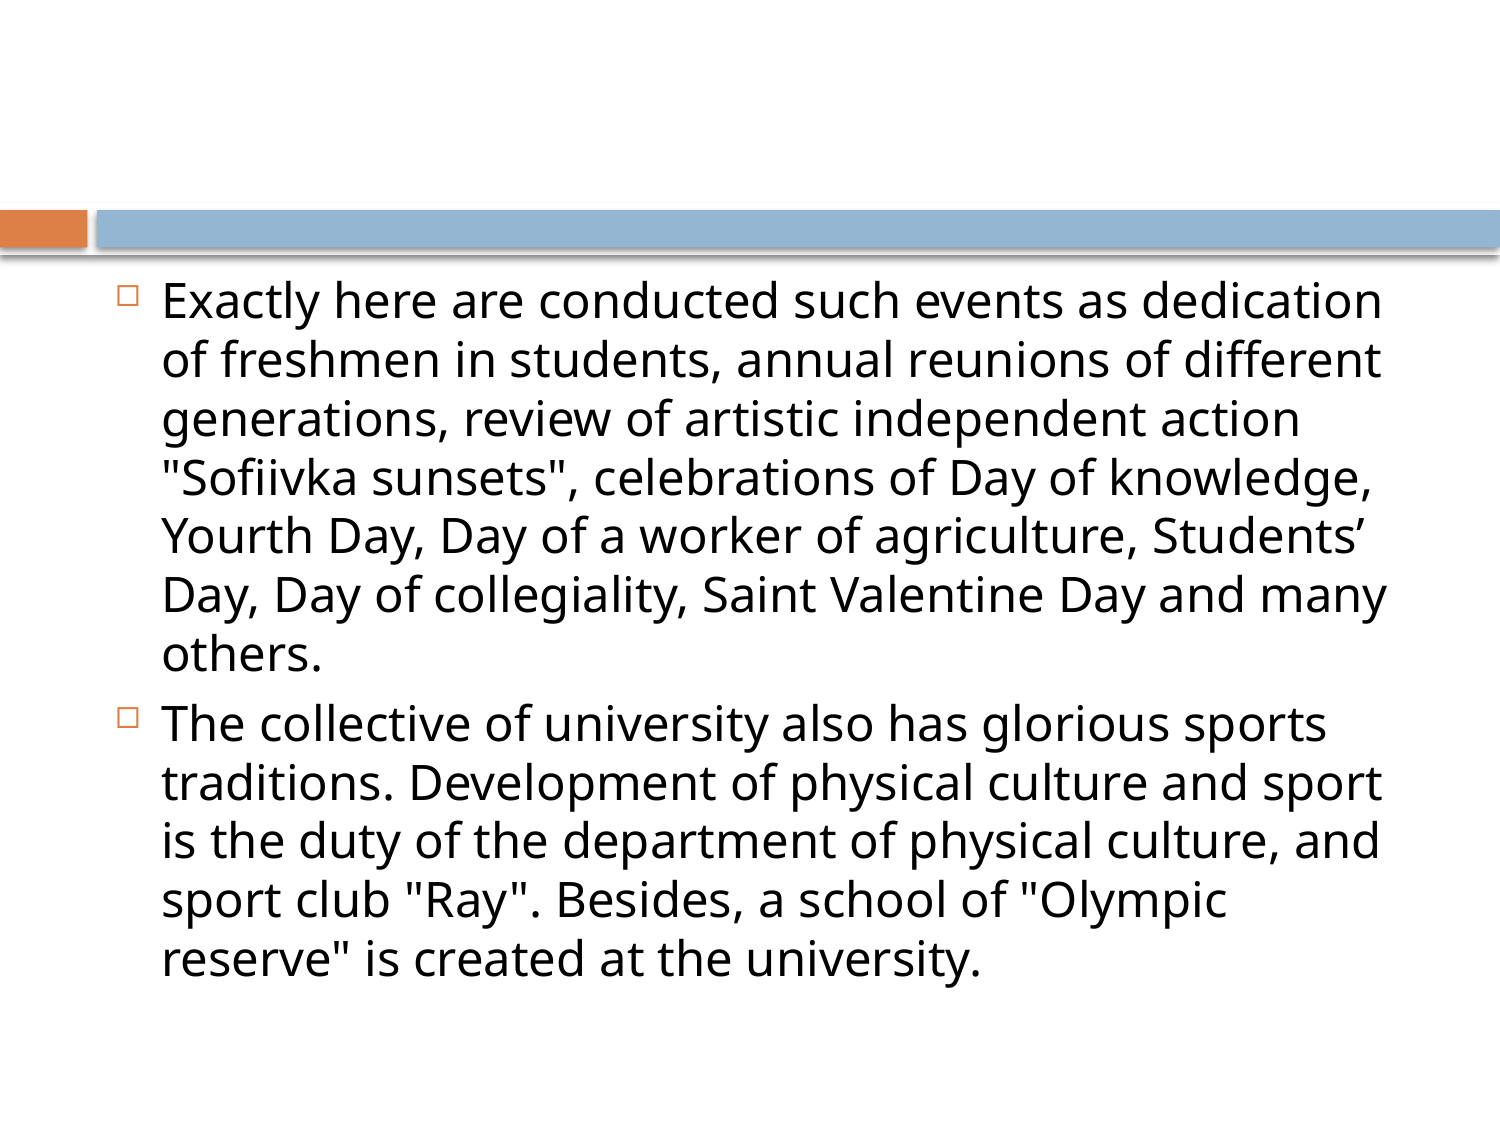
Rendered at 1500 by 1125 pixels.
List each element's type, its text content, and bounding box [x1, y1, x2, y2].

list Exactly here are conducted such events as dedication of freshmen in students, annual reunions of different generations, review of artistic independent action "Sofiivka sunsets", celebrations of Day of knowledge, Yourth Day, Day of a worker of agriculture, Students’ Day, Day of collegiality, Saint Valentine Day and many others. The collective of university also has glorious sports traditions. Development of physical culture and sport is the duty of the department of physical culture, and sport club "Ray". Besides, a school of "Olympic reserve" is created at the university. [100, 262, 1438, 1000]
